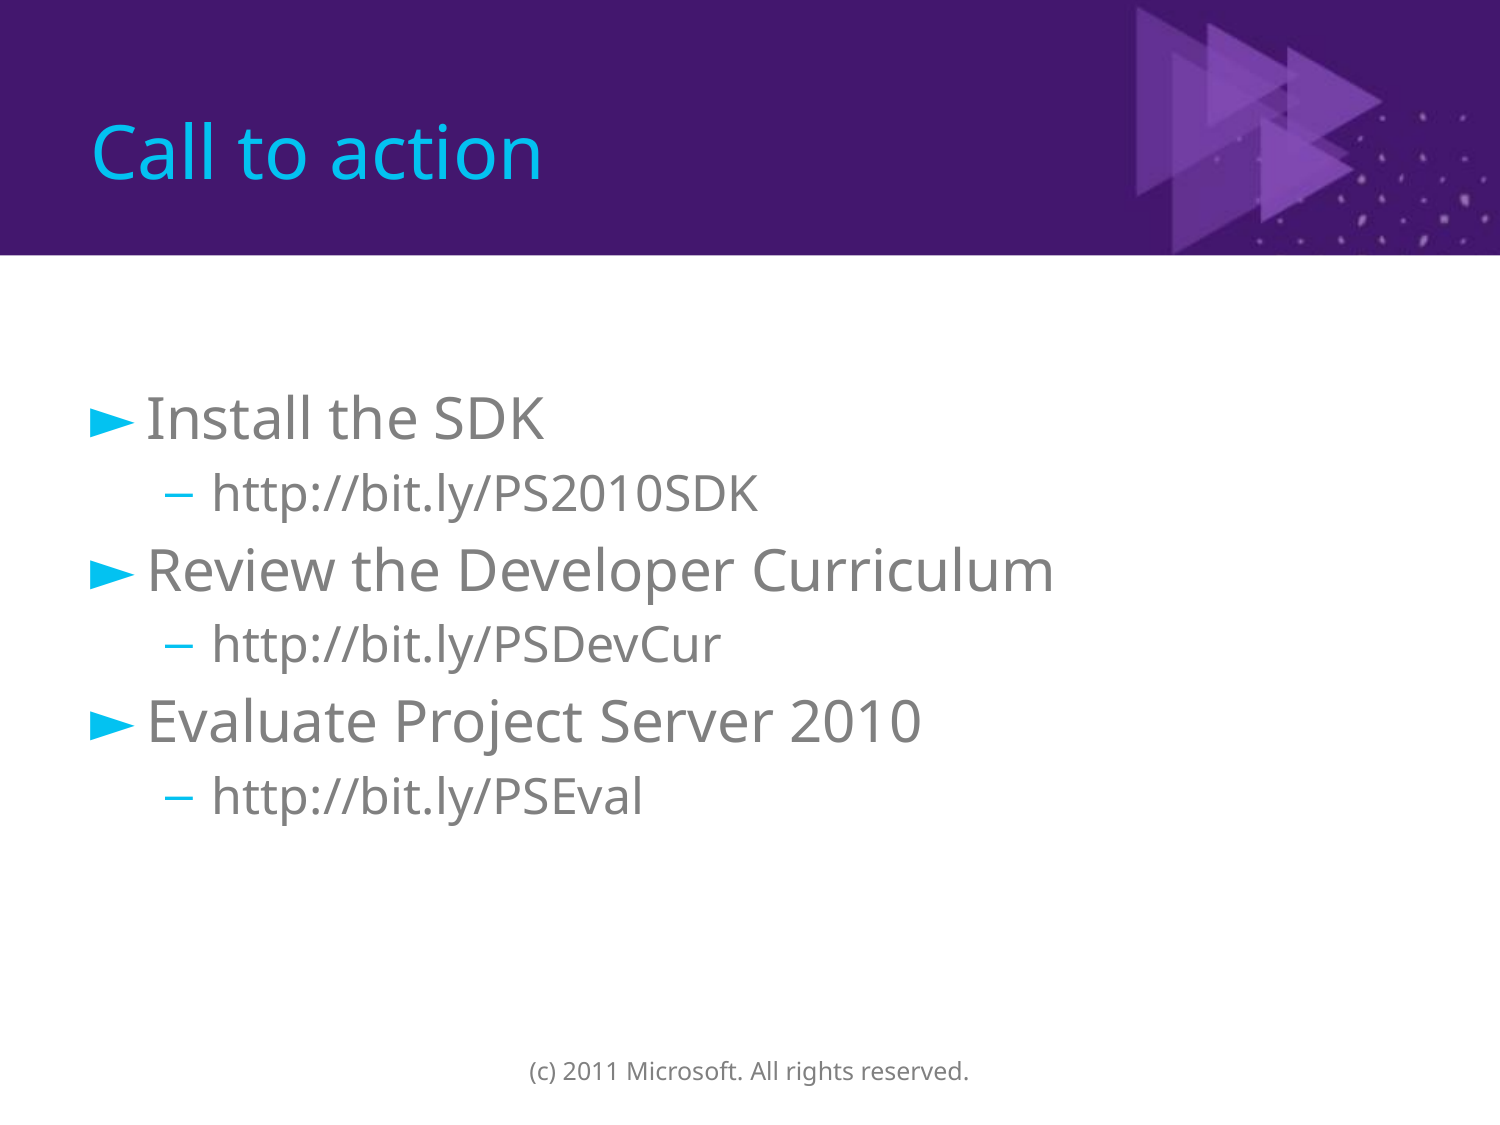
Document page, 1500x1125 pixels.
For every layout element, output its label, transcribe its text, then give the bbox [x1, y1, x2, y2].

picture [0, 0, 1500, 255]
title Call to action [75, 56, 1425, 244]
footer (c) 2011 Microsoft. All rights reserved. [512, 1042, 988, 1103]
list Install the SDK http://bit.ly/PS2010SDK Review the Developer Curriculum http://bit.ly/PSDevCur Evaluate Project Server 2010 http://bit.ly/PSEval [75, 373, 1425, 1005]
